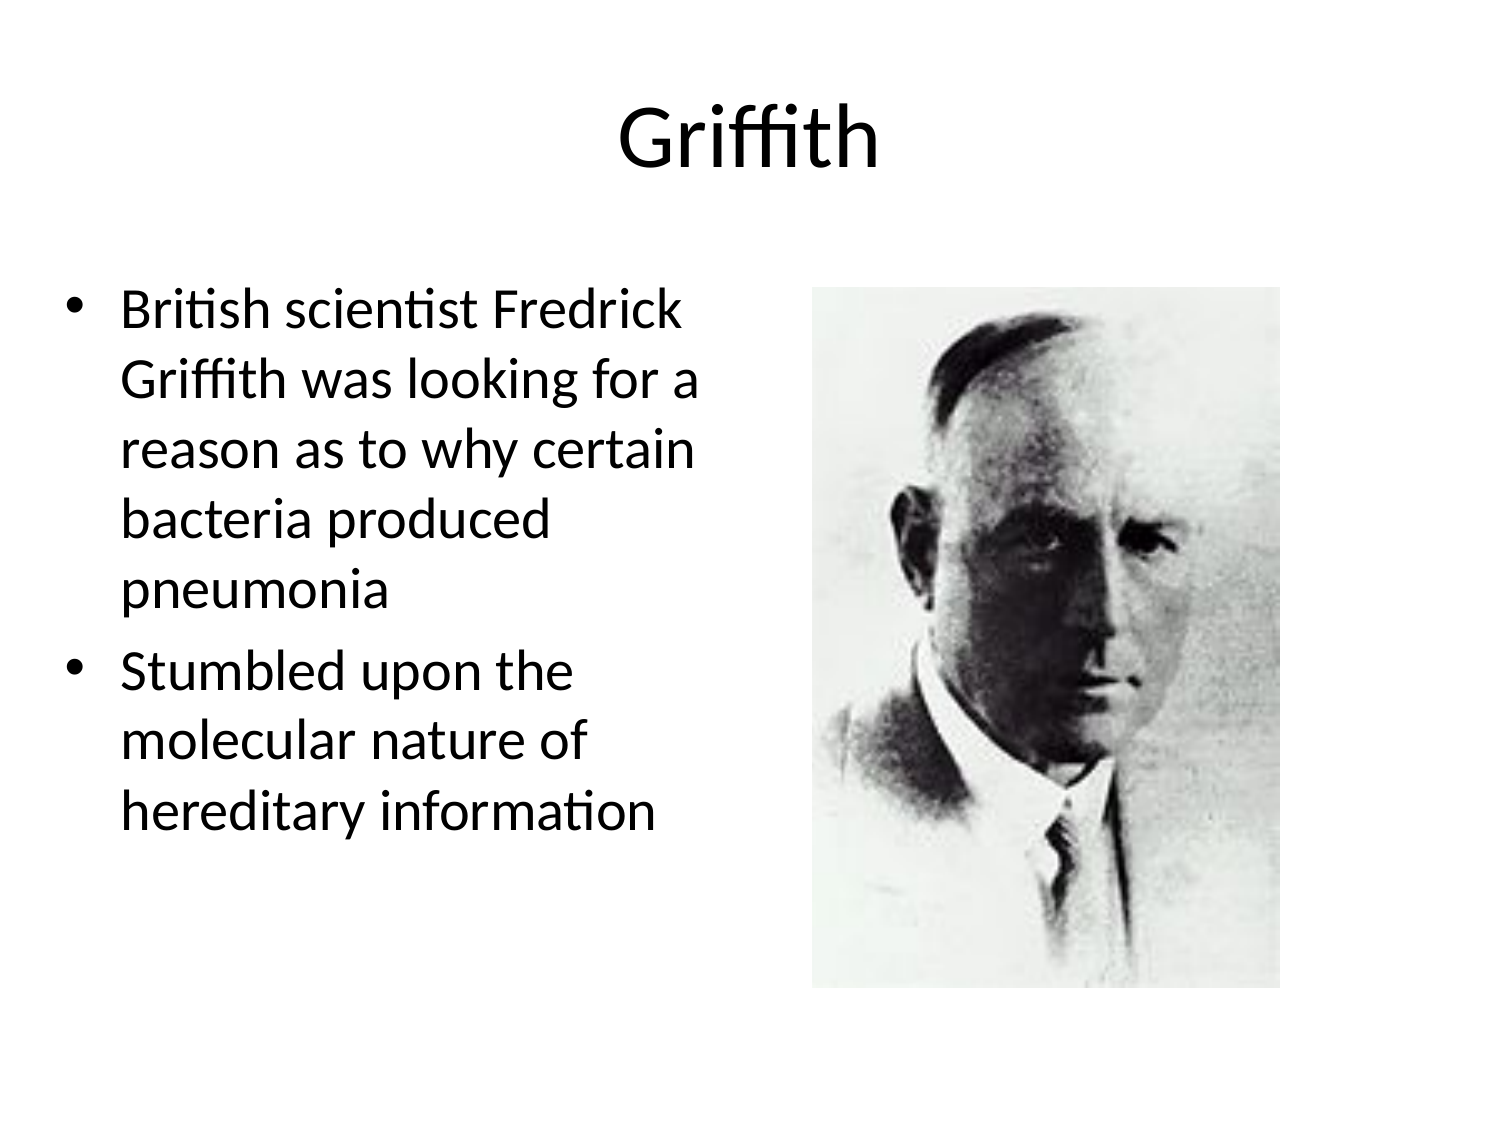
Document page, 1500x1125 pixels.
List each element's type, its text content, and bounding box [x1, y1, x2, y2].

list British scientist Fredrick Griffith was looking for a reason as to why certain bacteria produced pneumonia Stumbled upon the molecular nature of hereditary information [49, 262, 737, 1001]
title Griffith [49, 37, 1451, 225]
picture [812, 287, 1280, 988]
